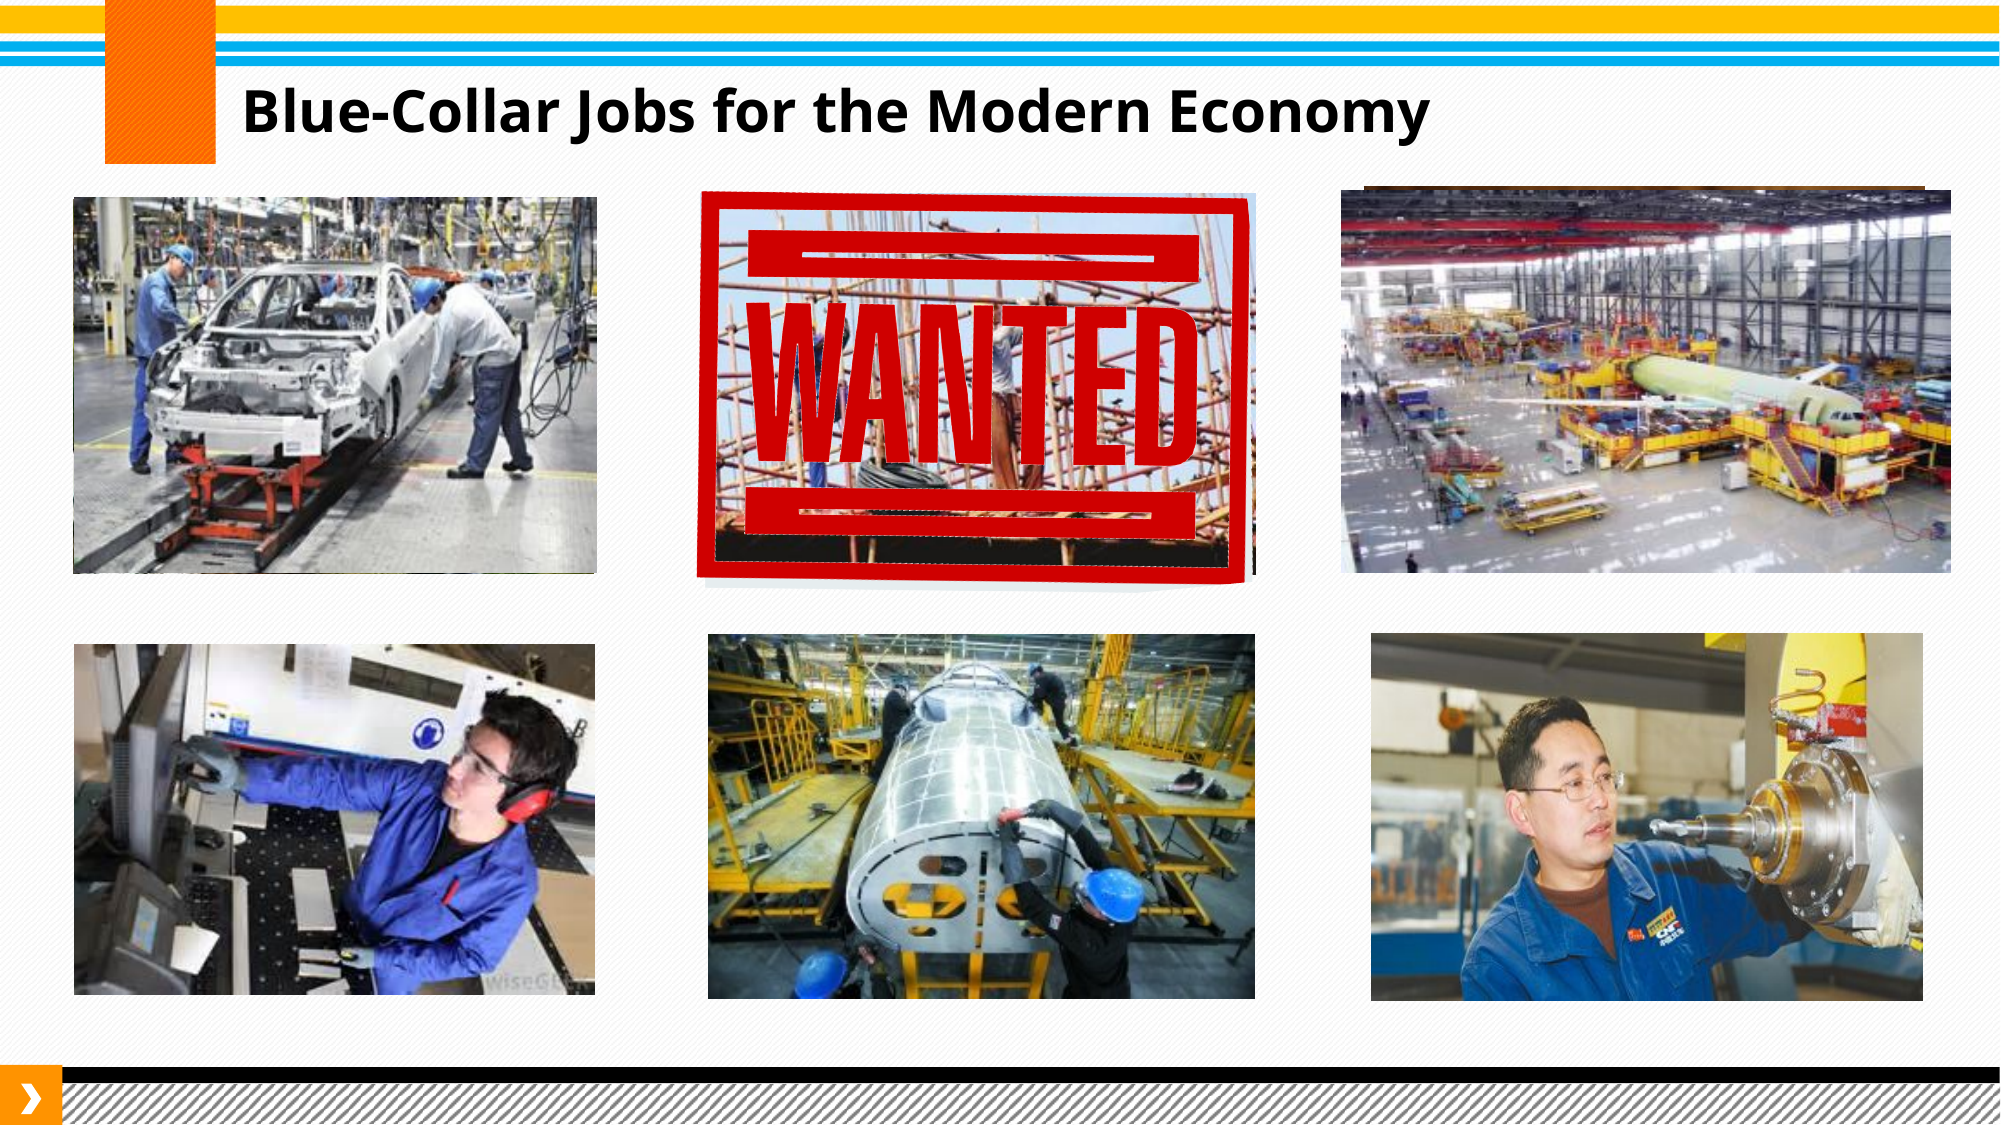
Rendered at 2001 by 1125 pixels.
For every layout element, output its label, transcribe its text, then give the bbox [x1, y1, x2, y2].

picture [0, 0, 2001, 1125]
title Blue-Collar Jobs for the Modern Economy [227, 75, 1712, 200]
